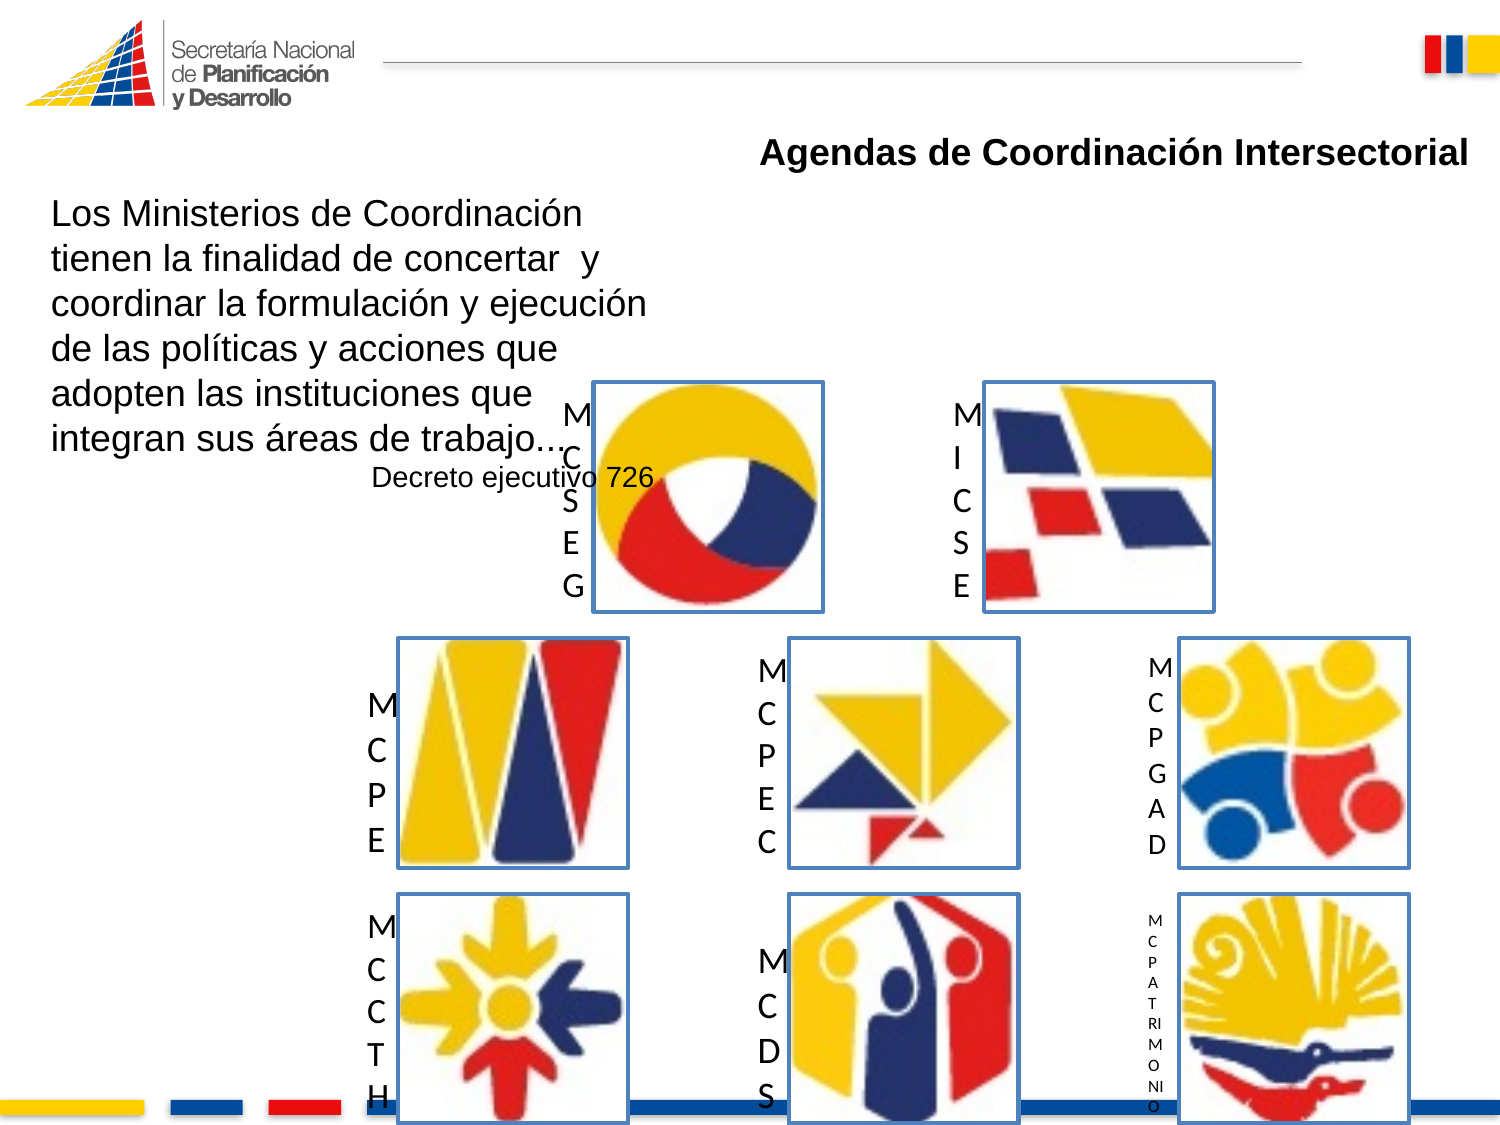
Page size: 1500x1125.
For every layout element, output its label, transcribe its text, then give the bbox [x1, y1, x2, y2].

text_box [351, 341, 1485, 1084]
picture [400, 1084, 626, 1121]
text_box Los Ministerios de Coordinación tienen la finalidad de concertar y coordinar la formulación y ejecución de las políticas y acciones que adopten las instituciones que integran sus áreas de trabajo... Decreto ejecutivo 726 [36, 181, 670, 571]
picture [25, 20, 354, 110]
picture [791, 1084, 1016, 1121]
picture [1181, 1084, 1407, 1121]
text_box Agendas de Coordinación Intersectorial [0, 120, 1485, 181]
